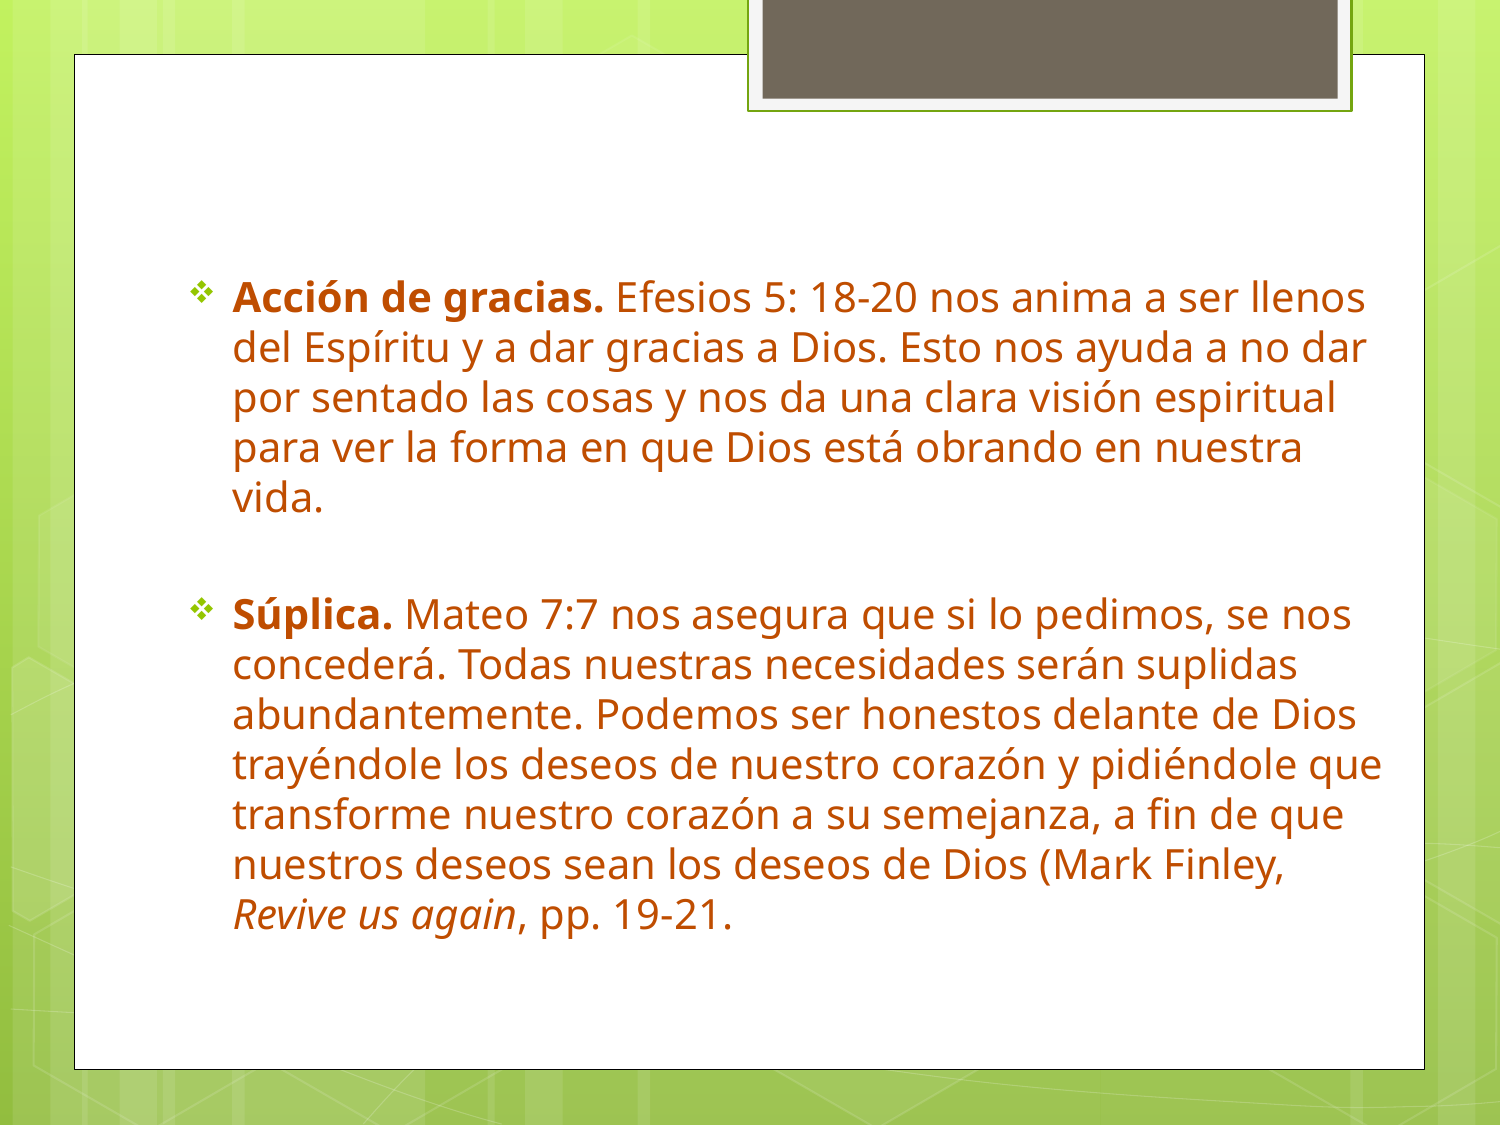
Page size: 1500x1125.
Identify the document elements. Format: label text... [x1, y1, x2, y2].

list Acción de gracias. Efesios 5: 18-20 nos anima a ser llenos del Espíritu y a dar gracias a Dios. Esto nos ayuda a no dar por sentado las cosas y nos da una clara visión espiritual para ver la forma en que Dios está obrando en nuestra vida. Súplica. Mateo 7:7 nos asegura que si lo pedimos, se nos concederá. Todas nuestras necesidades serán suplidas abundantemente. Podemos ser honestos delante de Dios trayéndole los deseos de nuestro corazón y pidiéndole que transforme nuestro corazón a su semejanza, a fin de que nuestros deseos sean los deseos de Dios (Mark Finley, Revive us again, pp. 19-21. [112, 125, 1400, 1050]
